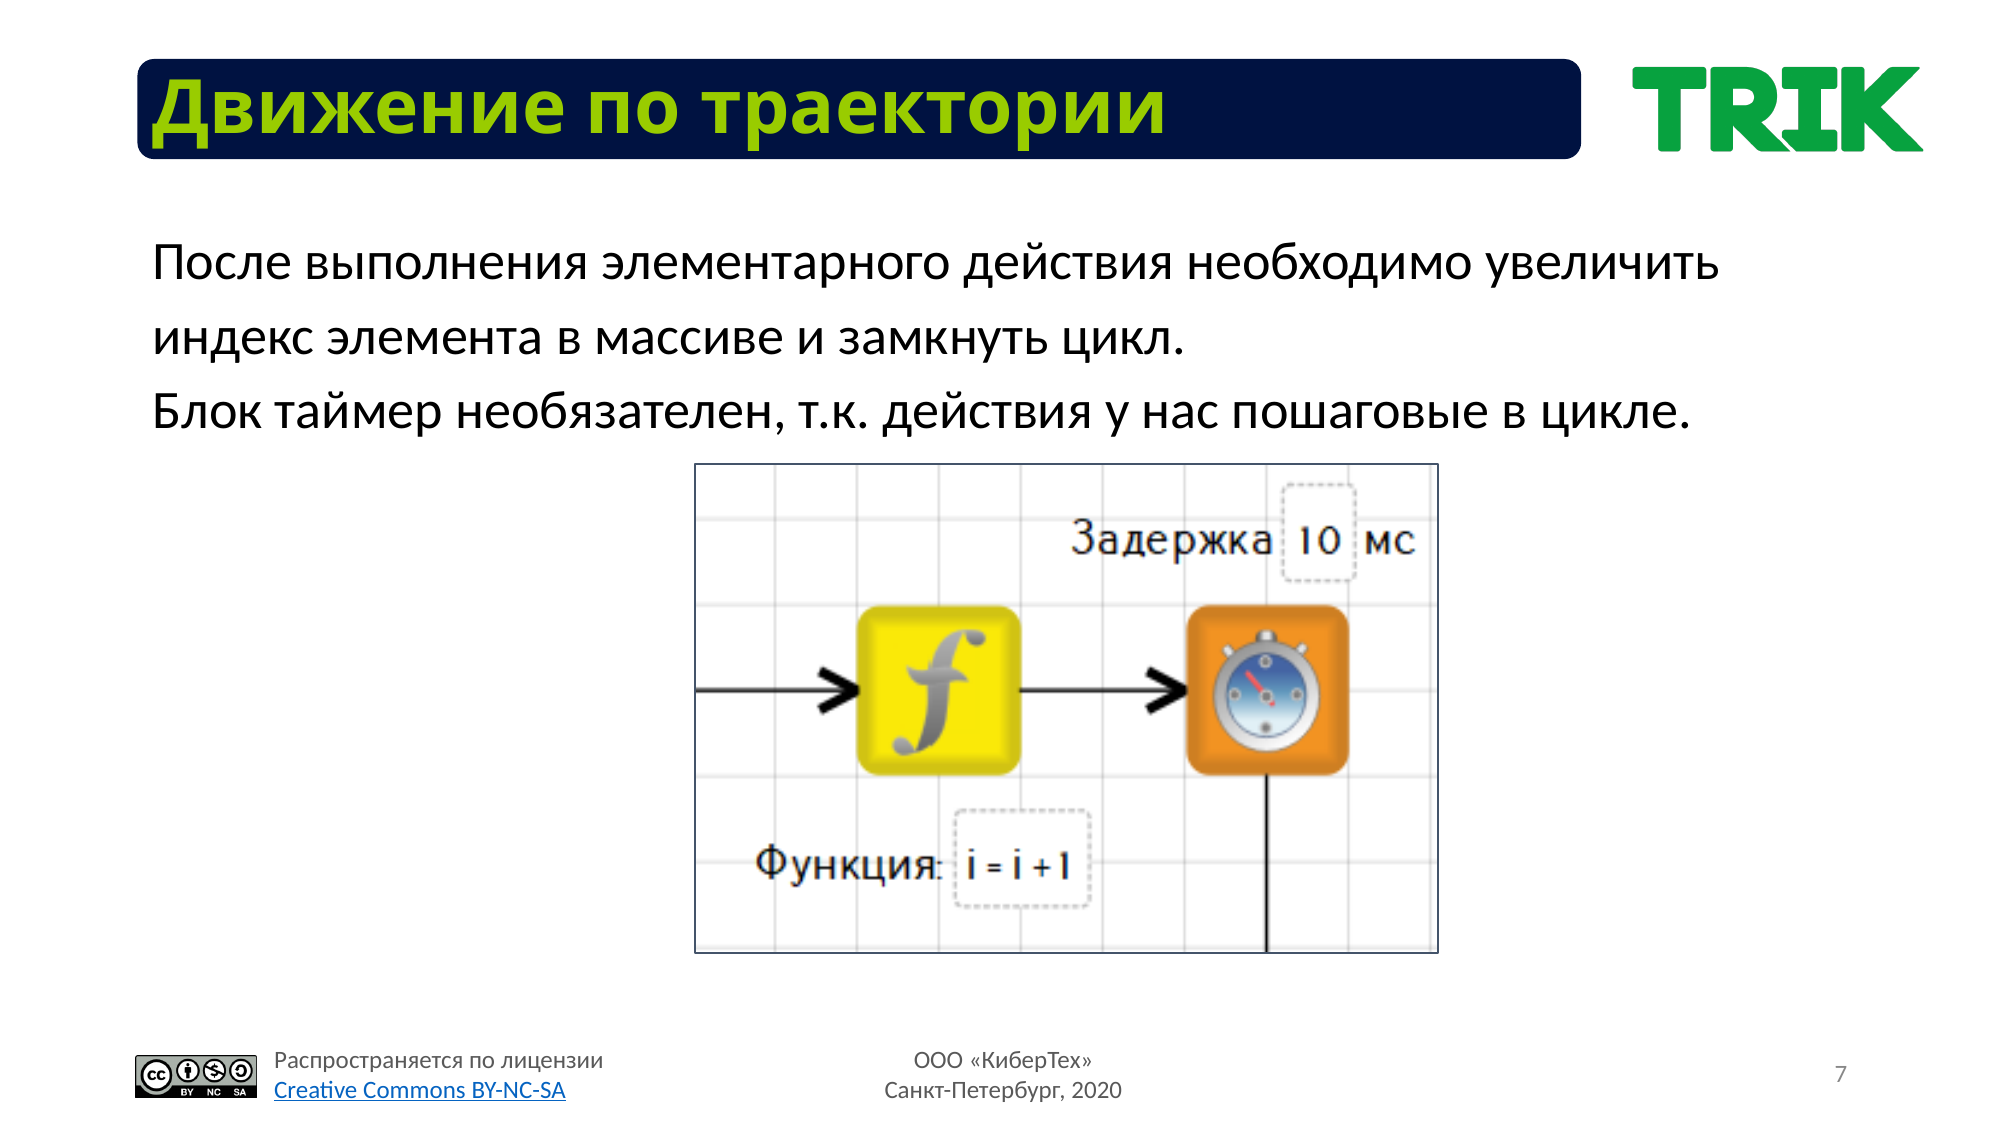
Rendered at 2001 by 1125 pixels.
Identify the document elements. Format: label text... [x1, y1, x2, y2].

text_box После выполнения элементарного действия необходимо увеличить индекс элемента в массиве и замкнуть цикл. Блок таймер необязателен, т.к. действия у нас пошаговые в цикле. [137, 208, 1863, 465]
picture [695, 464, 1438, 953]
picture [135, 1055, 257, 1098]
text_box Движение по траектории [137, 61, 1582, 162]
picture [1631, 64, 1924, 154]
text_box 7 [1412, 1042, 1863, 1103]
